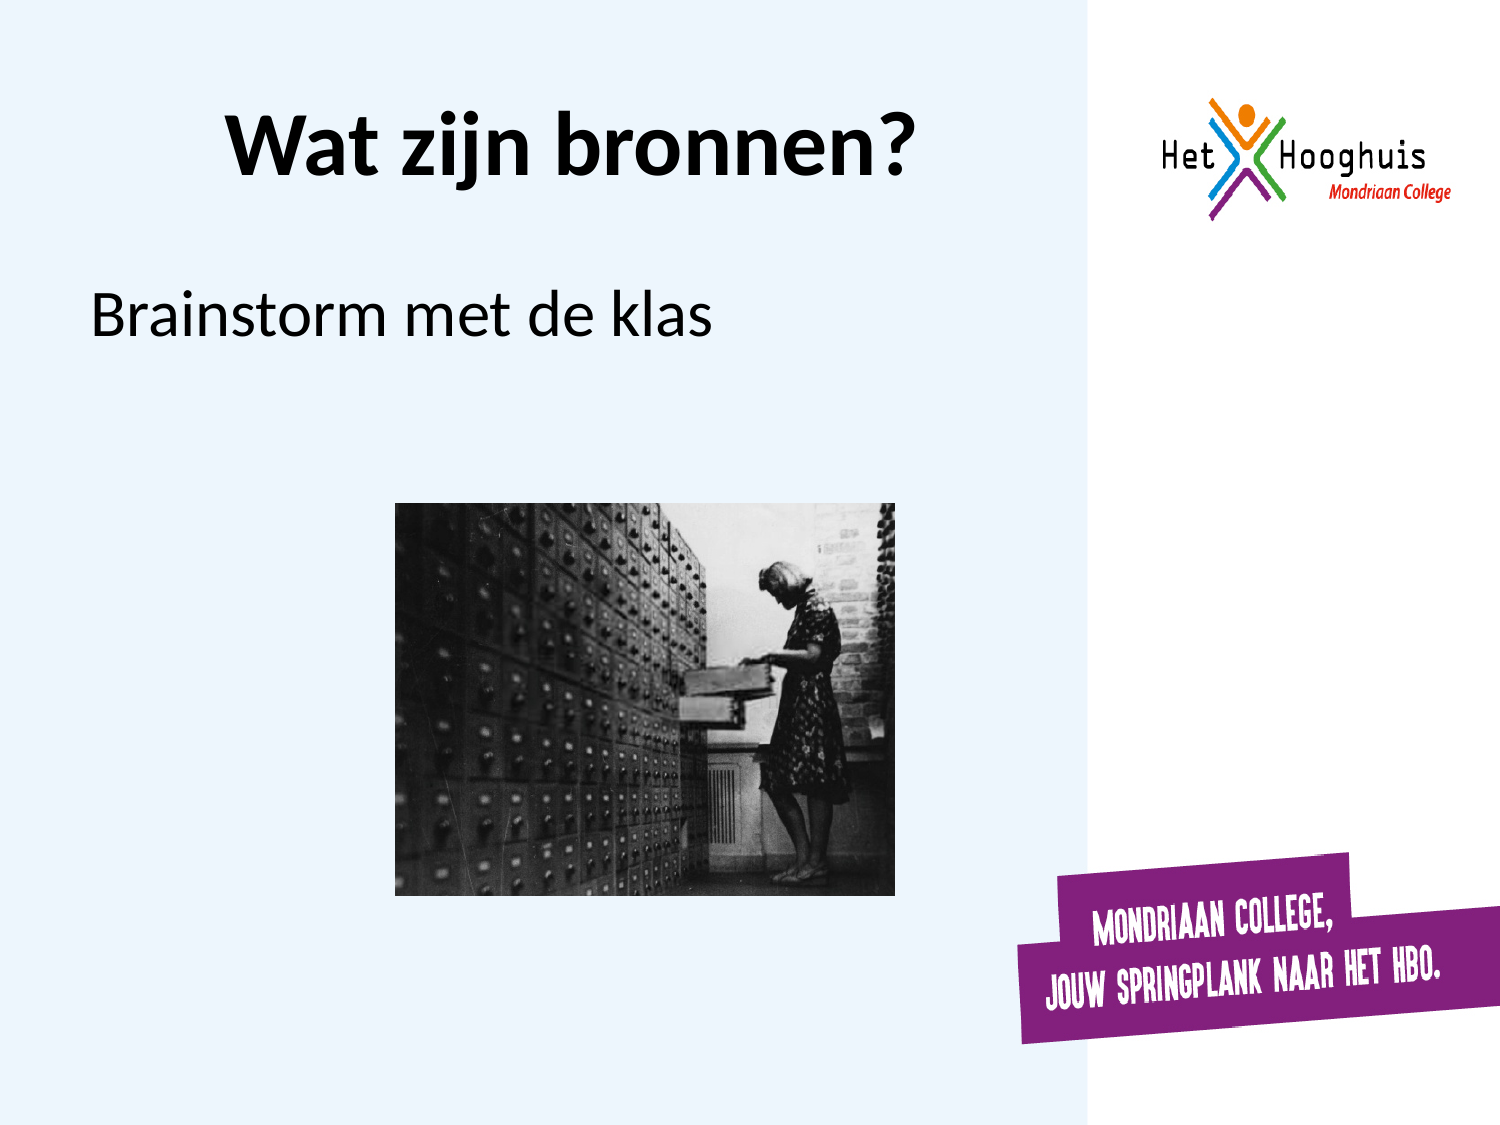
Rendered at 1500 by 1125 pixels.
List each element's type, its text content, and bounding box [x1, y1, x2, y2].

list Brainstorm met de klas [75, 262, 1425, 1005]
title Wat zijn bronnen? [75, 45, 1069, 233]
picture [0, 0, 1500, 1125]
